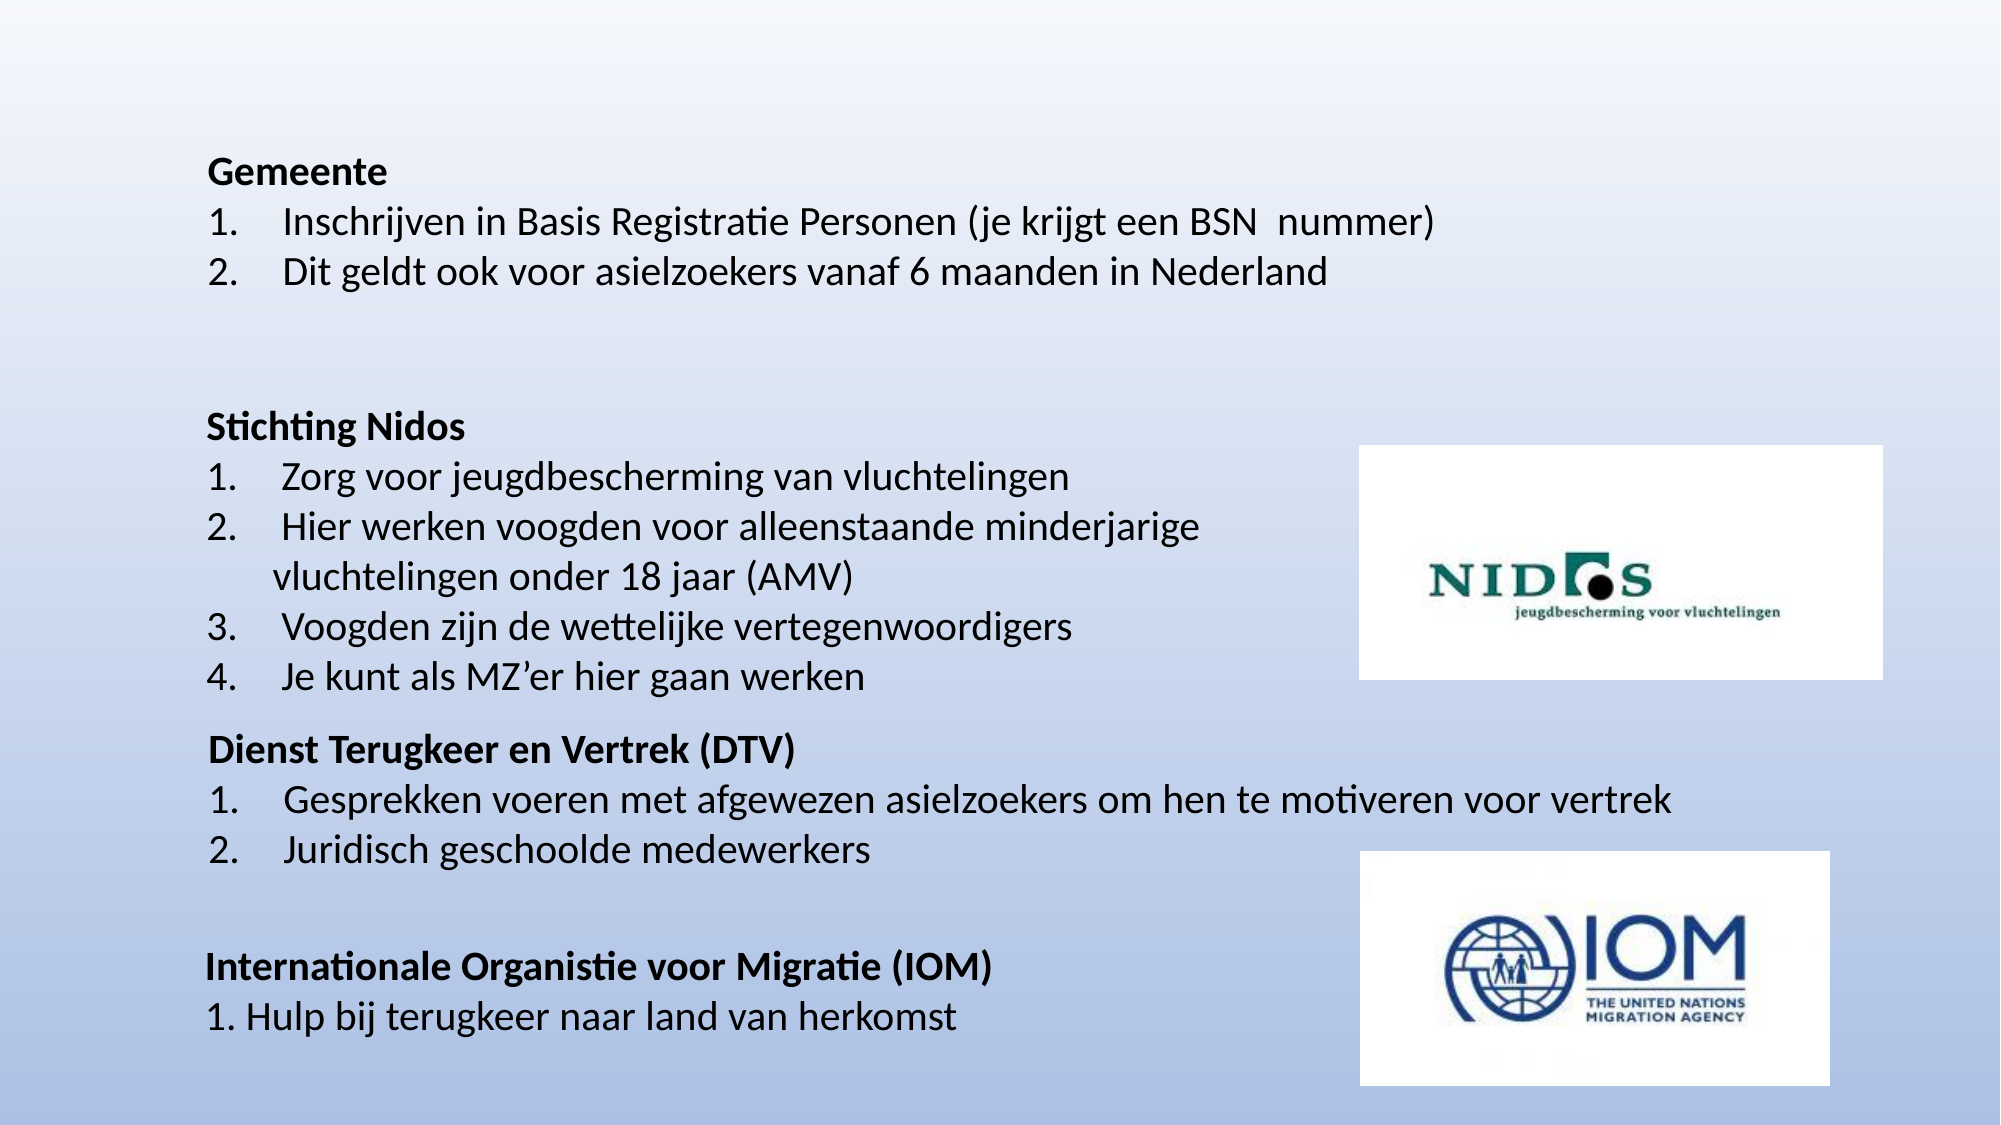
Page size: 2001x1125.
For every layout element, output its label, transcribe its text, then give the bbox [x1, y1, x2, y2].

text_box Dienst Terugkeer en Vertrek (DTV) Gesprekken voeren met afgewezen asielzoekers om hen te motiveren voor vertrek Juridisch geschoolde medewerkers [193, 714, 1688, 925]
text_box Gemeente Inschrijven in Basis Registratie Personen (je krijgt een BSN nummer) Dit geldt ook voor asielzoekers vanaf 6 maanden in Nederland [192, 136, 1452, 302]
picture [1360, 851, 1830, 1086]
text_box Stichting Nidos Zorg voor jeugdbescherming van vluchtelingen Hier werken voogden voor alleenstaande minderjarige vluchtelingen onder 18 jaar (AMV) Voogden zijn de wettelijke vertegenwoordigers Je kunt als MZ’er hier gaan werken [191, 391, 1226, 707]
text_box Internationale Organistie voor Migratie (IOM) 1. Hulp bij terugkeer naar land van herkomst [190, 931, 1009, 1047]
picture [1359, 445, 1883, 680]
